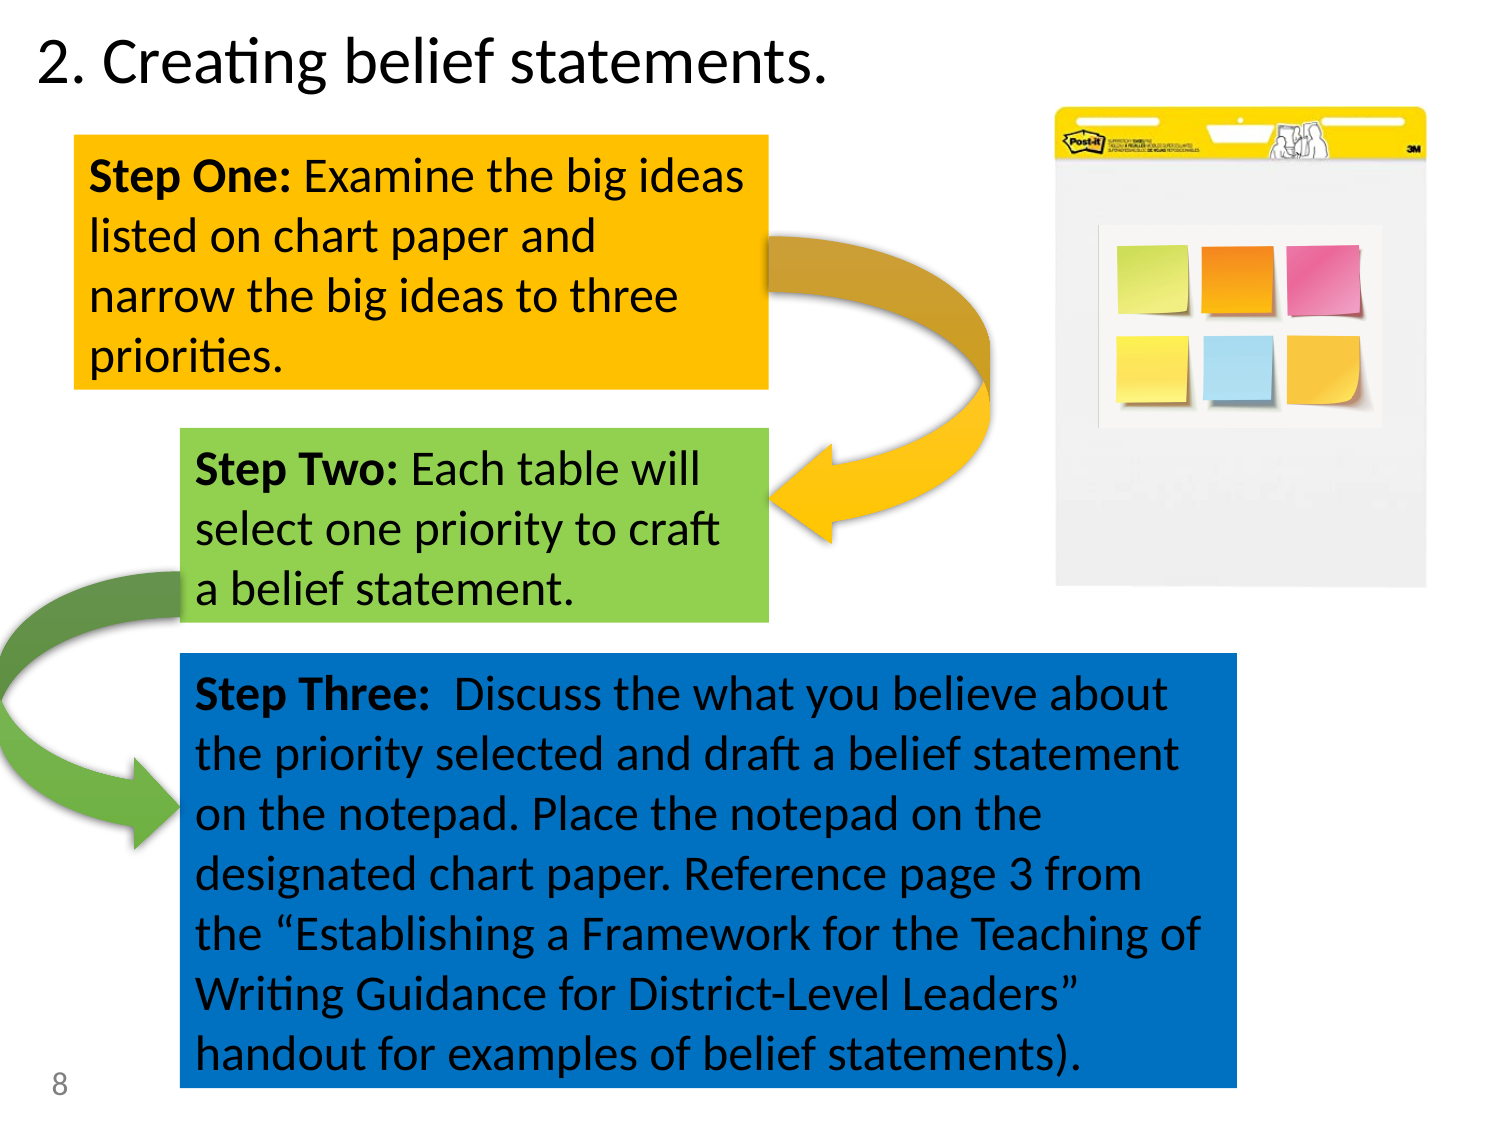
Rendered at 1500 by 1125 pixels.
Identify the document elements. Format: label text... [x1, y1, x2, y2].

text_box Step One: Examine the big ideas listed on chart paper and narrow the big ideas to three priorities. [73, 134, 769, 390]
text_box Step Three: Discuss the what you believe about the priority selected and draft a belief statement on the notepad. Place the notepad on the designated chart paper. Reference page 3 from the “Establishing a Framework for the Teaching of Writing Guidance for District-Level Leaders” handout for examples of belief statements). [179, 653, 1237, 1089]
slide_number 8 [36, 1054, 375, 1115]
text_box [0, 571, 180, 850]
picture [1054, 106, 1427, 588]
text_box [768, 236, 991, 544]
title 2. Creating belief statements. [36, 25, 1427, 150]
text_box Step Two: Each table will select one priority to craft a belief statement. [179, 427, 769, 623]
